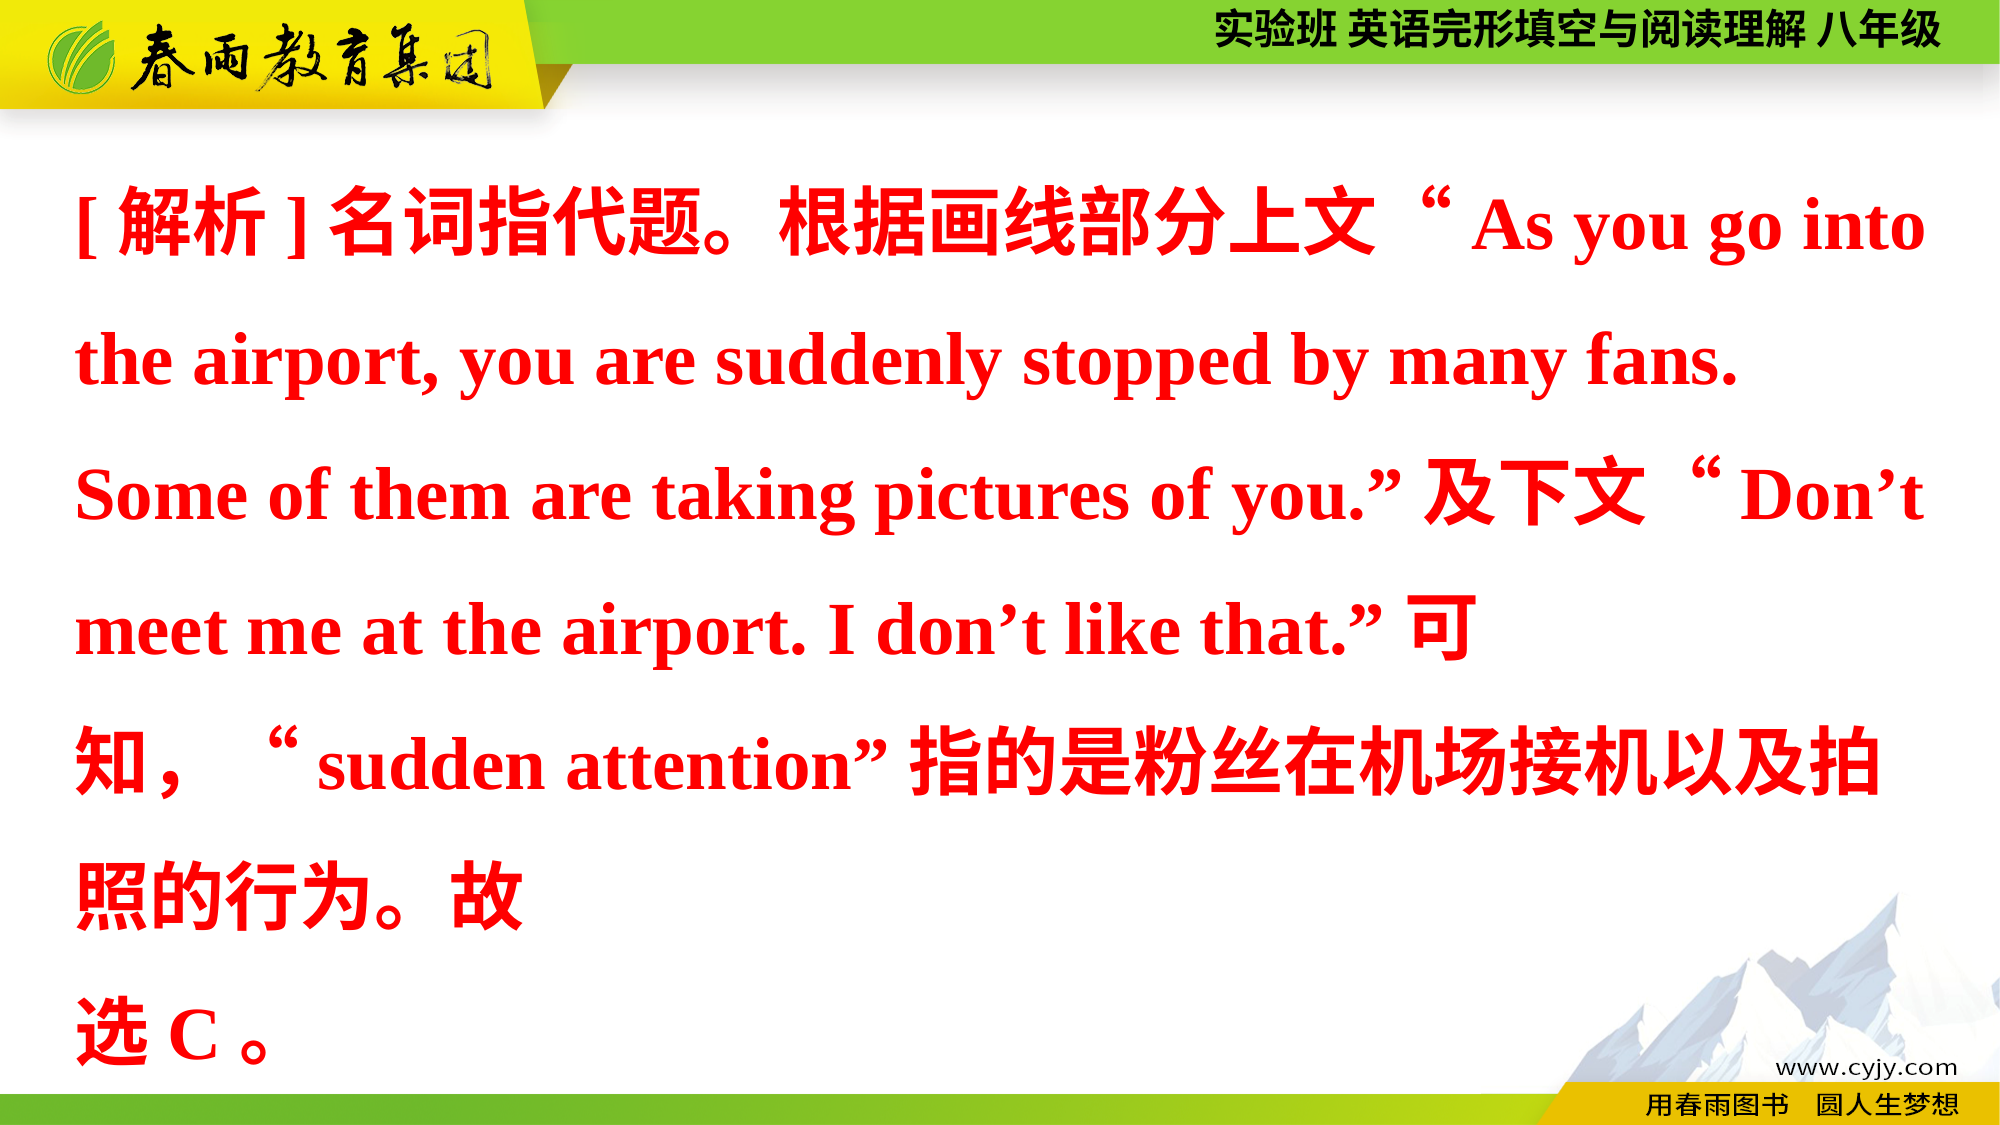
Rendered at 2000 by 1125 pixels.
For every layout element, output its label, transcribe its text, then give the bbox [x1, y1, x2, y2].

picture [0, 0, 2000, 1125]
list [解析]名词指代题。根据画线部分上文“As you go into the airport, you are suddenly stopped by many fans. Some of them are taking pictures of you.”及下文“Don’t meet me at the airport. I don’t like that.”可知，“sudden attention”指的是粉丝在机场接机以及拍照的行为。故 选C。 [59, 122, 1944, 956]
